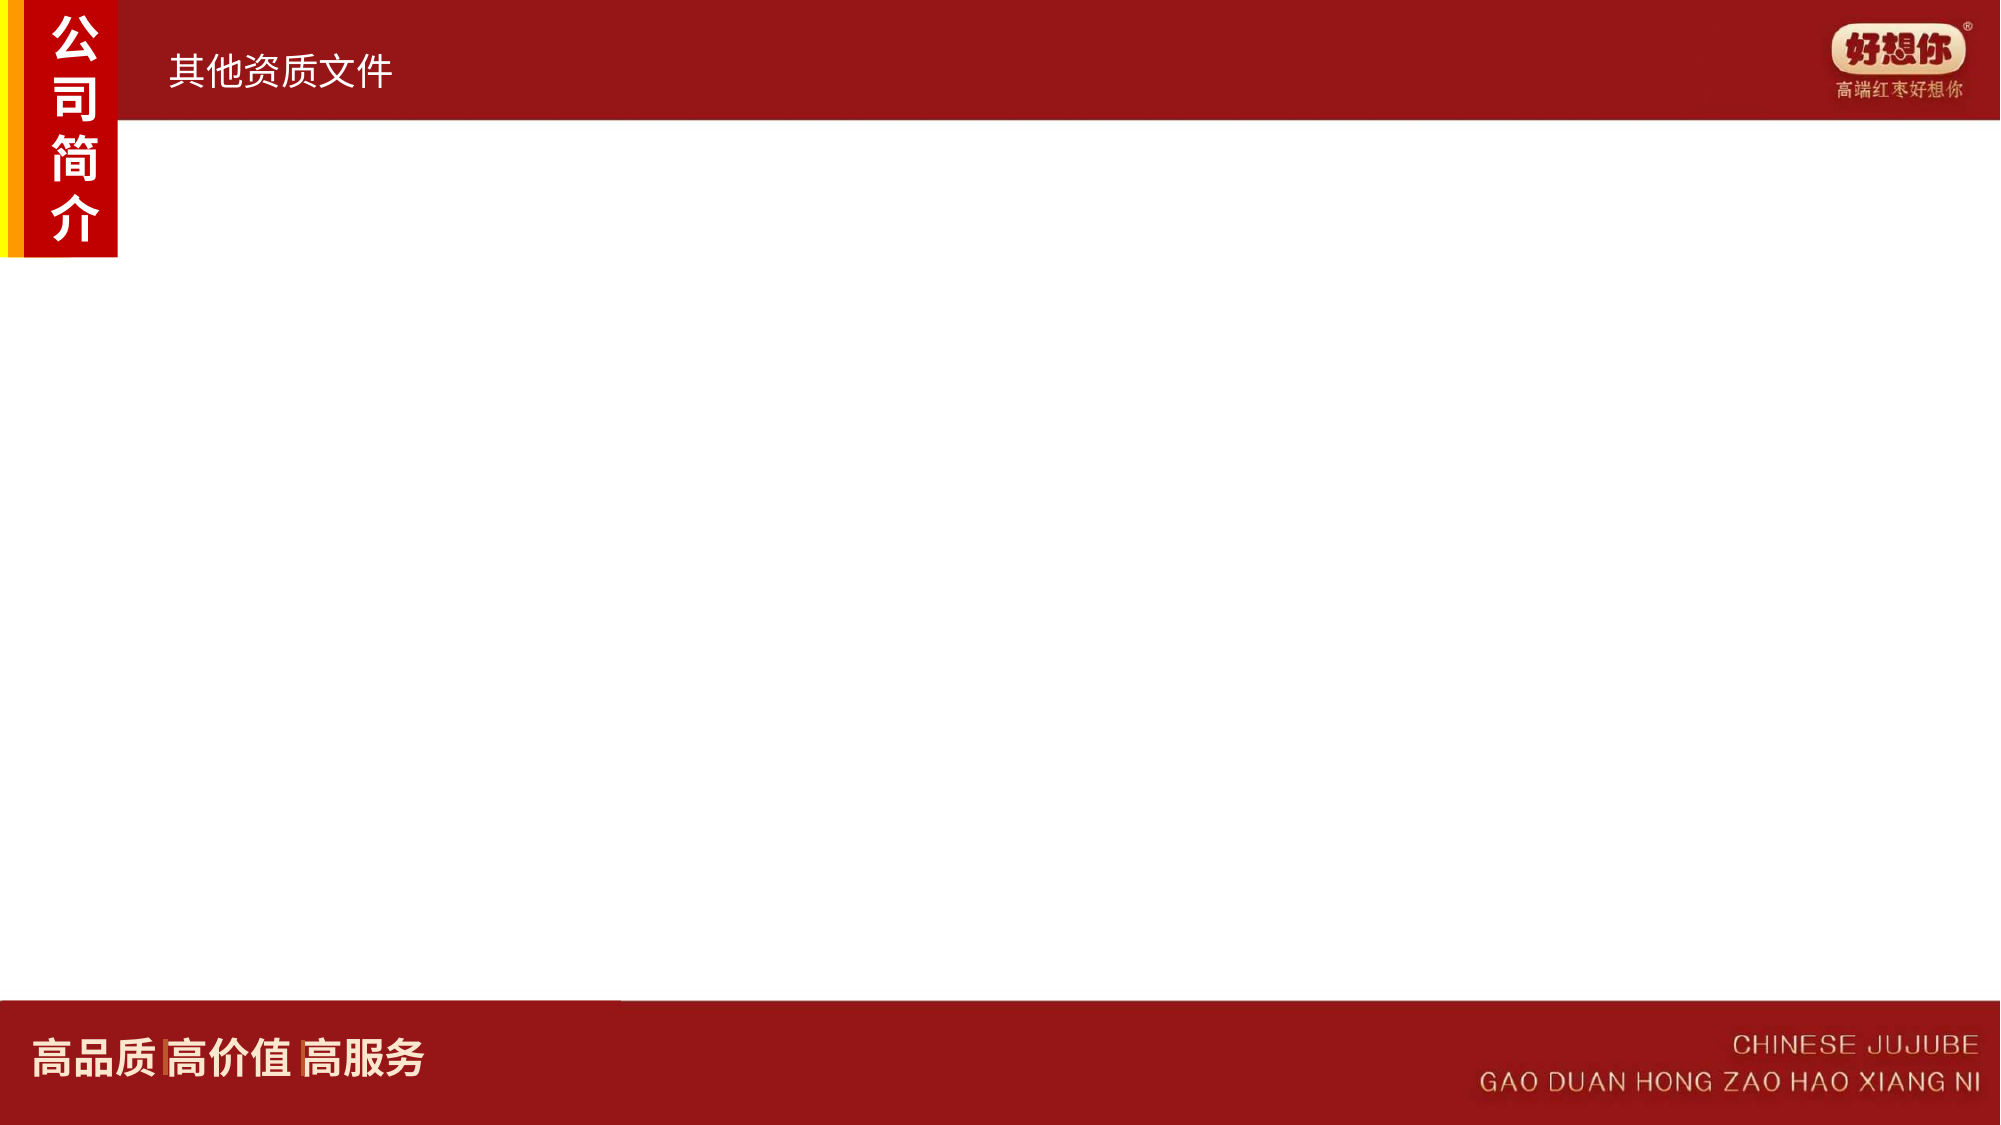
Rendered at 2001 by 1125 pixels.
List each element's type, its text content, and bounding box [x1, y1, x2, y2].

text_box [7, 0, 23, 259]
text_box [0, 0, 7, 259]
picture [0, 0, 2000, 1125]
text_box 公司简介 [35, 0, 84, 255]
text_box [23, 0, 119, 259]
text_box 其他资质文件 [153, 40, 409, 101]
